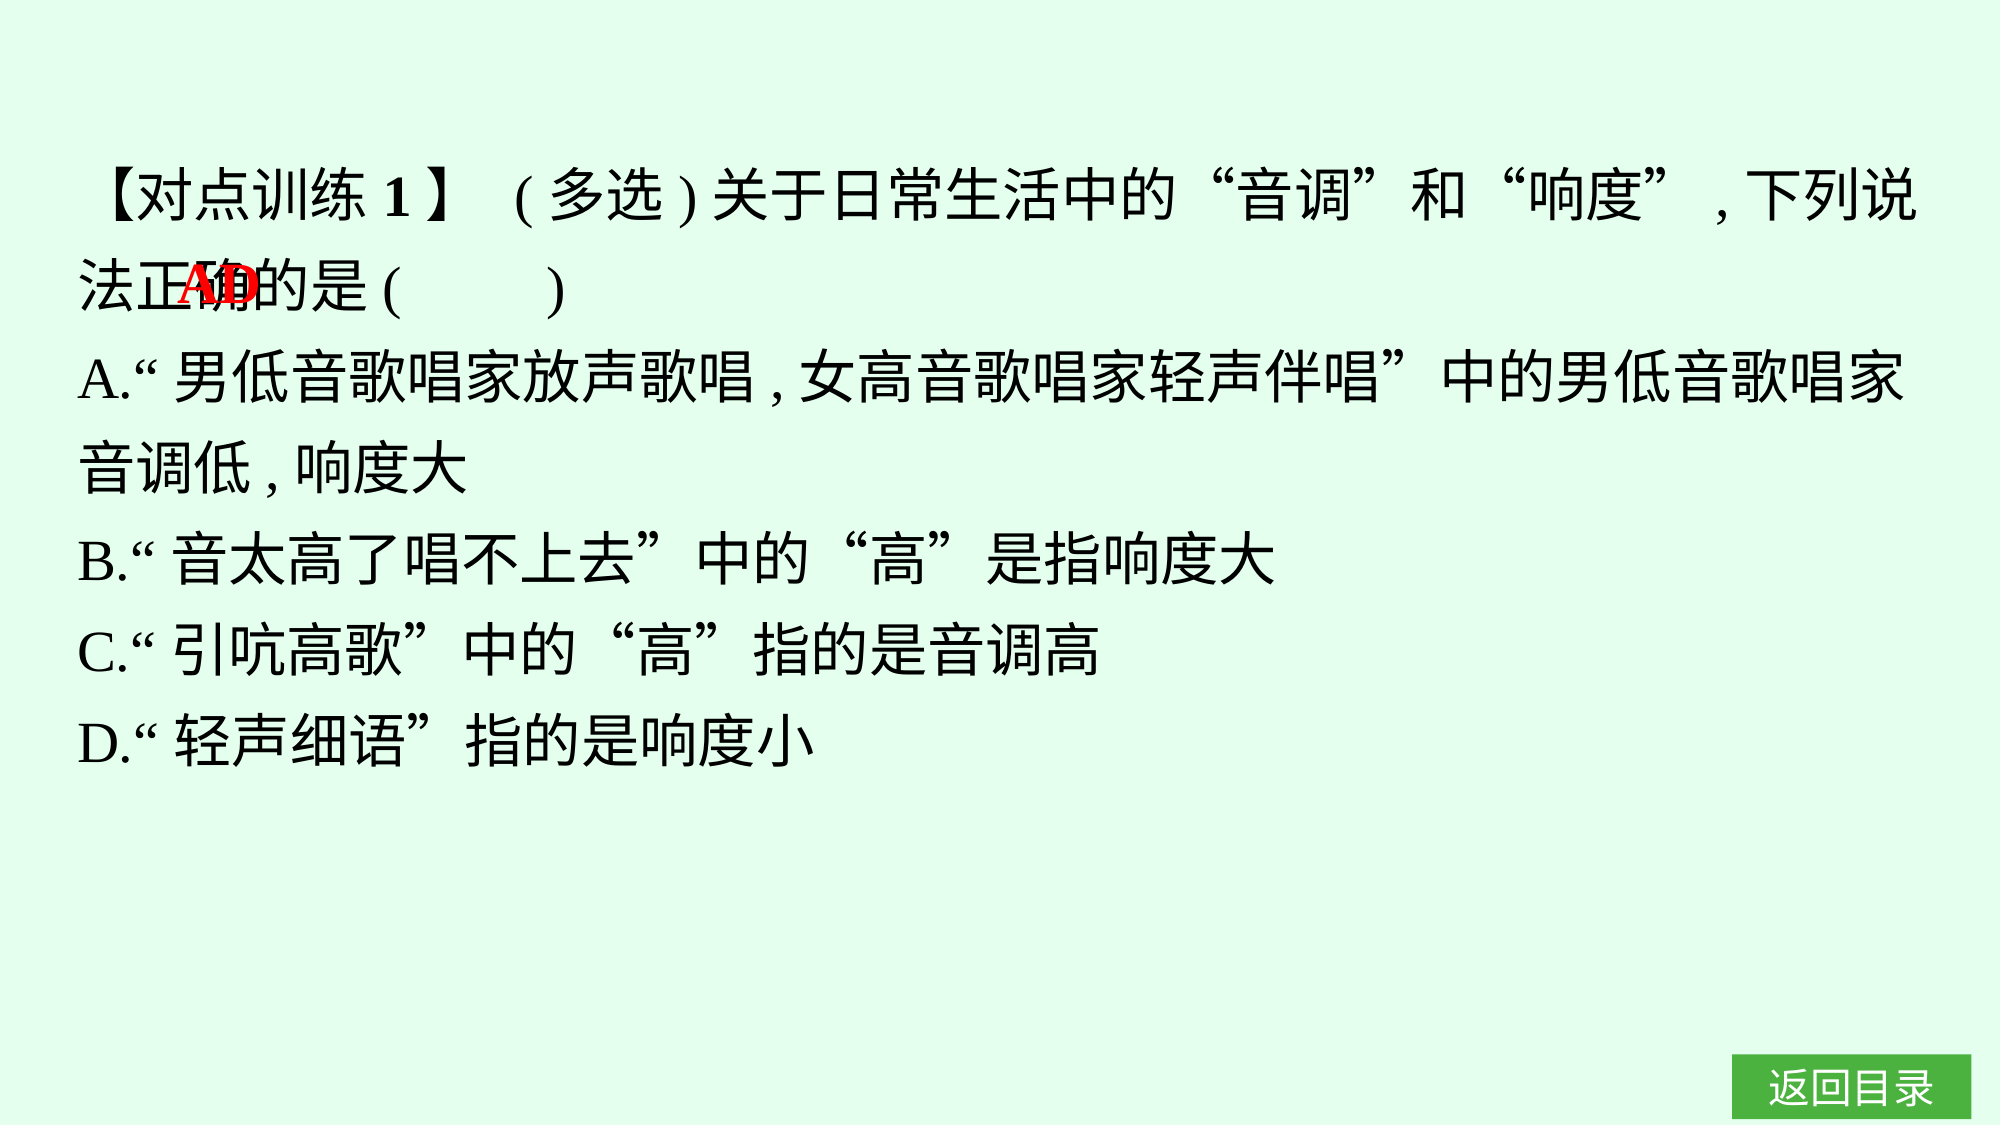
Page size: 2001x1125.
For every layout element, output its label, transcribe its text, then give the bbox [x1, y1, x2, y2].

text_box 【对点训练1】 (多选)关于日常生活中的“音调”和“响度”,下列说法正确的是( ) A.“男低音歌唱家放声歌唱,女高音歌唱家轻声伴唱”中的男低音歌唱家音调低,响度大 B.“音太高了唱不上去”中的“高”是指响度大 C.“引吭高歌”中的“高”指的是音调高 D.“轻声细语”指的是响度小 [62, 130, 1938, 782]
text_box AD [162, 223, 276, 323]
